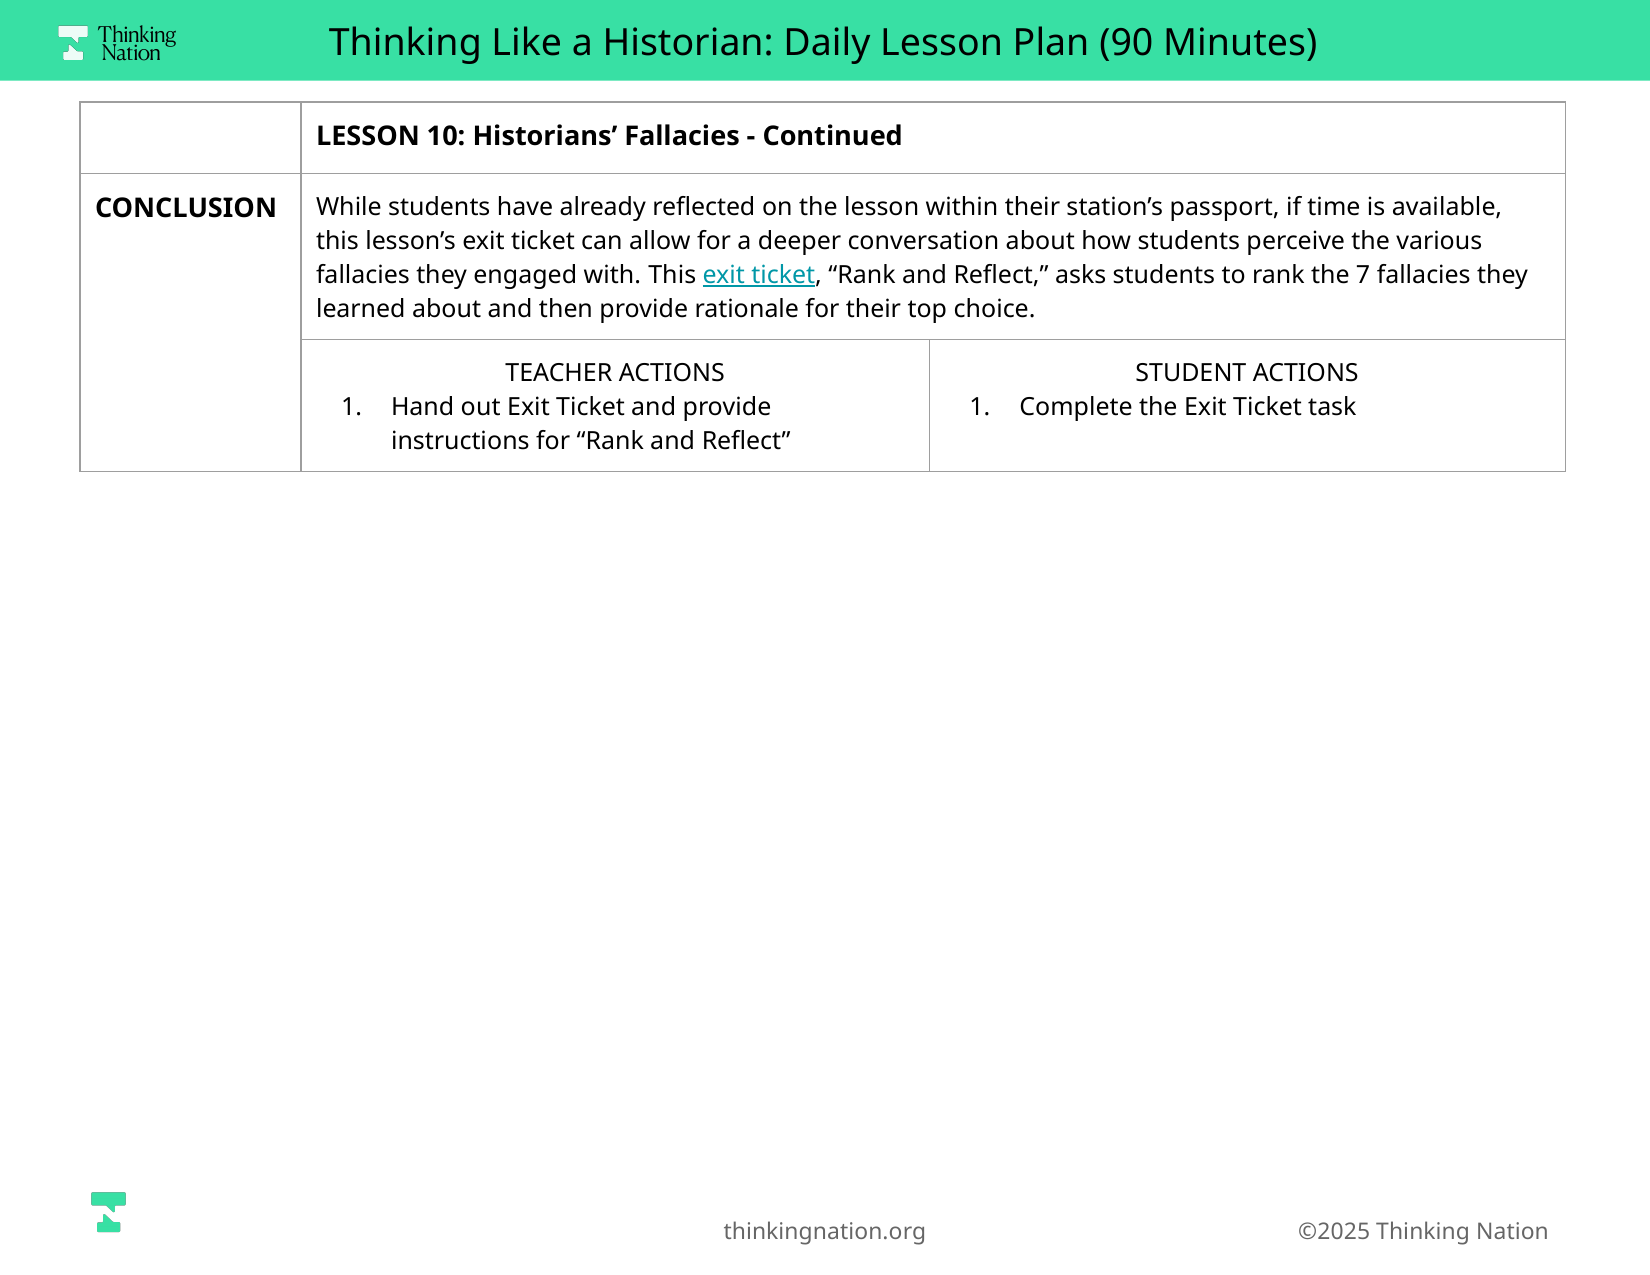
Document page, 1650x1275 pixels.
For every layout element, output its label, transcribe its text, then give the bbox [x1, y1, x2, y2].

picture [45, 14, 180, 71]
table_cell STUDENT ACTIONS Complete the Exit Ticket task [930, 340, 1565, 471]
table_header LESSON 10: Historians’ Fallacies - Continued [302, 103, 1565, 173]
picture [80, 1184, 136, 1240]
text_box Thinking Like a Historian: Daily Lesson Plan (90 Minutes) [0, 0, 1650, 81]
text_box ©2025 Thinking Nation [1174, 1200, 1566, 1240]
table_header [81, 103, 300, 173]
text_box thinkingnation.org [629, 1200, 1021, 1240]
table_cell While students have already reflected on the lesson within their station’s passport, if time is available, this lesson’s exit ticket can allow for a deeper conversation about how students perceive the various fallacies they engaged with. This exit ticket, “Rank and Reflect,” asks students to rank the 7 fallacies they learned about and then provide rationale for their top choice. [302, 174, 1565, 339]
table_cell CONCLUSION [81, 174, 300, 471]
table_cell TEACHER ACTIONS Hand out Exit Ticket and provide instructions for “Rank and Reflect” [302, 340, 929, 471]
